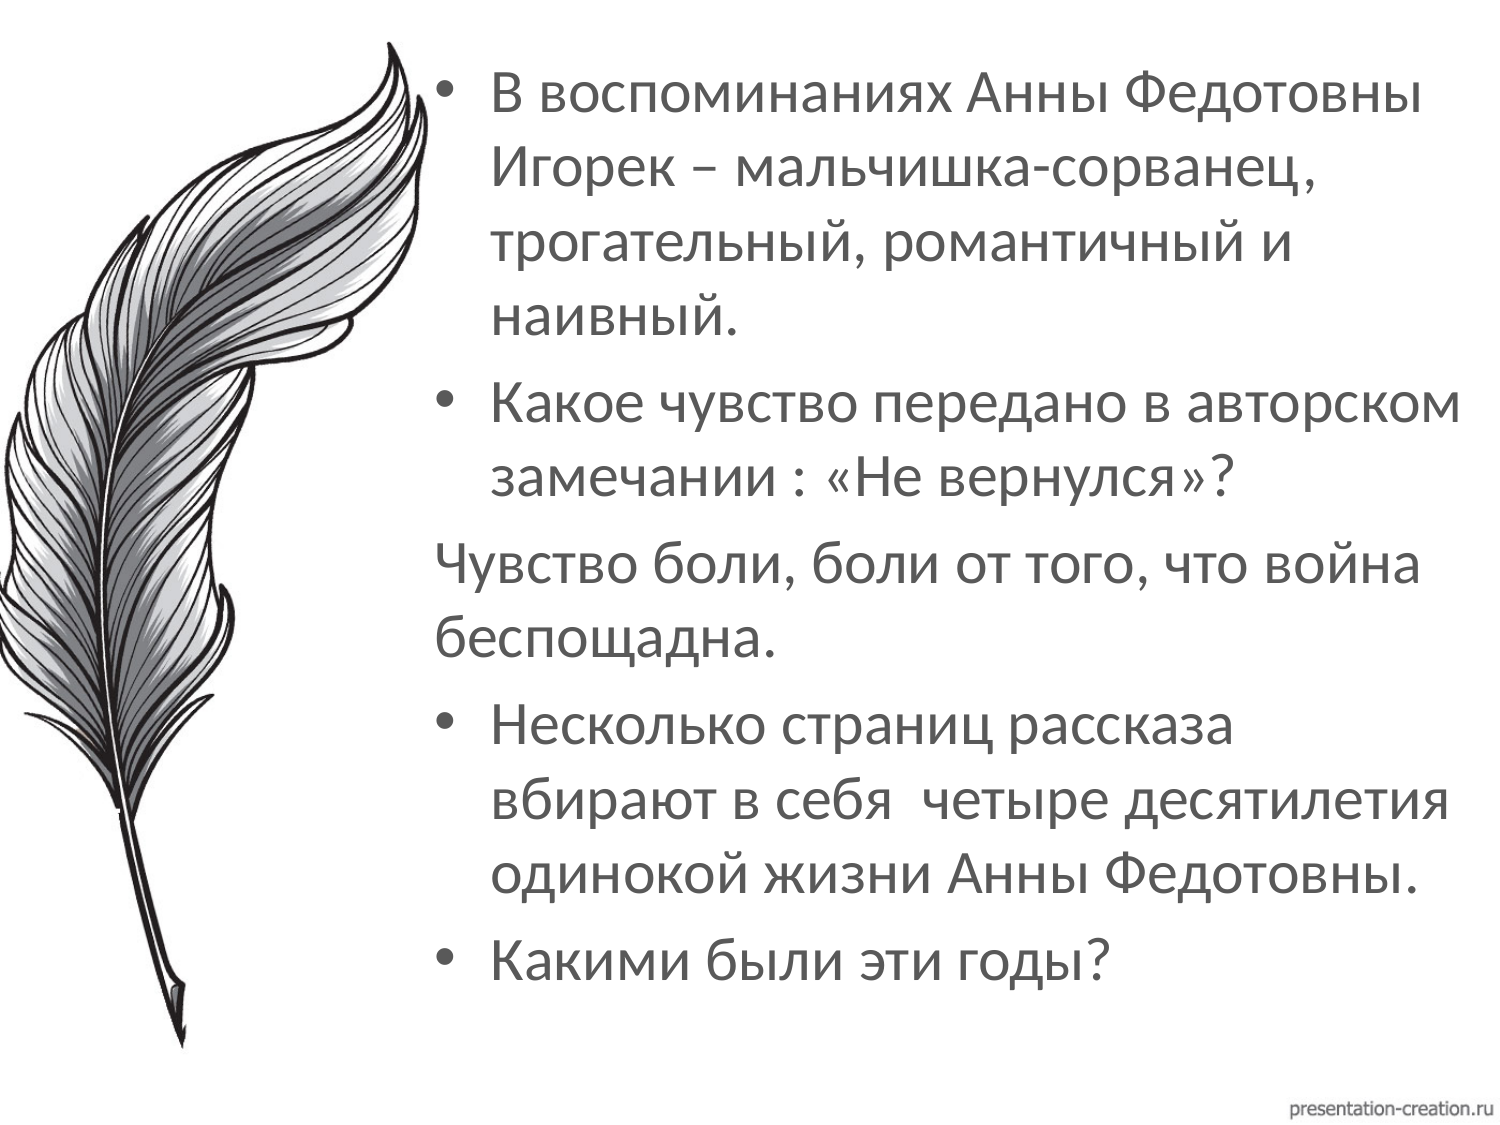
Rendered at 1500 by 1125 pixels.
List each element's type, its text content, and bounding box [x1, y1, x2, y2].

list В воспоминаниях Анны Федотовны Игорек – мальчишка-сорванец, трогательный, романтичный и наивный. Какое чувство передано в авторском замечании : «Не вернулся»? Чувство боли, боли от того, что война беспощадна. Несколько страниц рассказа вбирают в себя четыре десятилетия одинокой жизни Анны Федотовны. Какими были эти годы? [419, 42, 1483, 1094]
picture [0, 0, 1500, 1125]
